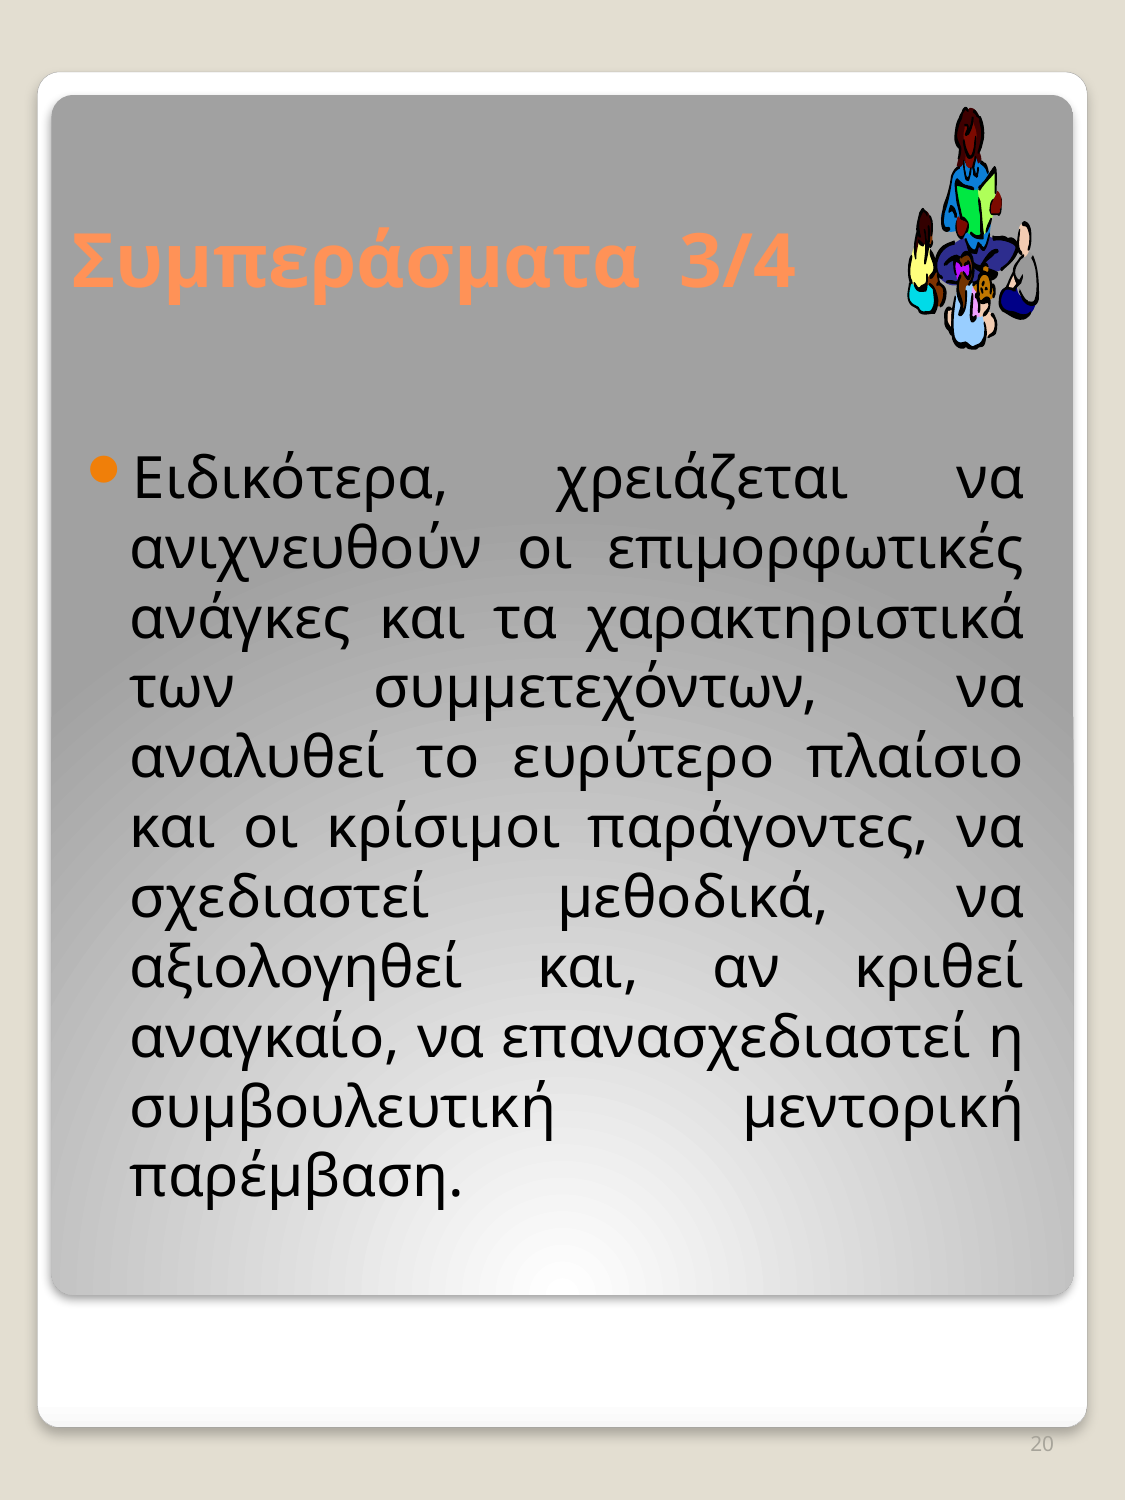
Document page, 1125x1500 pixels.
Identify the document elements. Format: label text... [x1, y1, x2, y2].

title Συμπεράσματα 3/4 [56, 60, 1069, 310]
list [906, 105, 1040, 351]
list Ειδικότερα, χρειάζεται να ανιχνευθούν οι επιμορφωτικές ανάγκες και τα χαρακτηριστικά των συμμετεχόντων, να αναλυθεί το ευρύτερο πλαίσιο και οι κρίσιμοι παράγοντες, να σχεδιαστεί μεθοδικά, να αξιολογηθεί και, αν κριθεί αναγκαίο, να επανασχεδιαστεί η συμβουλευτική μεντορική παρέμβαση. [56, 350, 1040, 1334]
slide_number 20 [806, 1366, 1069, 1467]
footer [384, 1366, 741, 1467]
